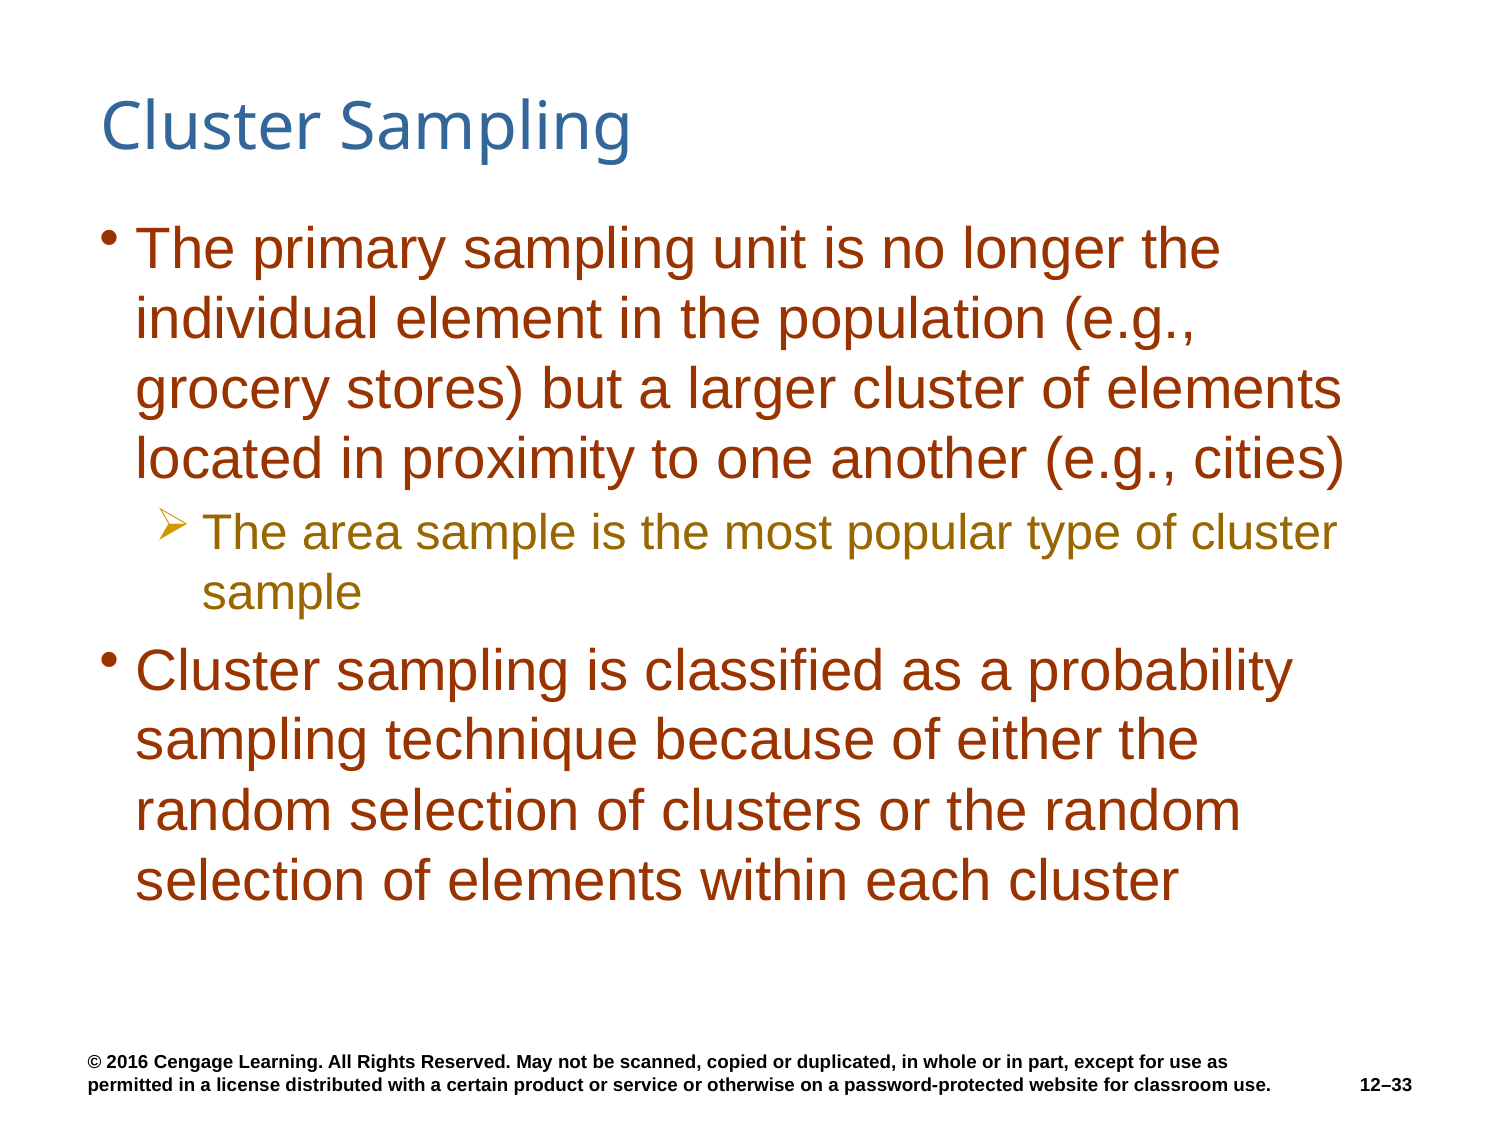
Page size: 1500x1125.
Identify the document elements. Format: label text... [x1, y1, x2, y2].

list The primary sampling unit is no longer the individual element in the population (e.g., grocery stores) but a larger cluster of elements located in proximity to one another (e.g., cities) The area sample is the most popular type of cluster sample Cluster sampling is classified as a probability sampling technique because of either the random selection of clusters or the random selection of elements within each cluster [84, 202, 1414, 1013]
title Cluster Sampling [85, 75, 1411, 171]
slide_number 12–33 [1050, 1042, 1413, 1103]
footer © 2016 Cengage Learning. All Rights Reserved. May not be scanned, copied or duplicated, in whole or in part, except for use as permitted in a license distributed with a certain product or service or otherwise on a password-protected website for classroom use. [87, 1057, 1050, 1103]
